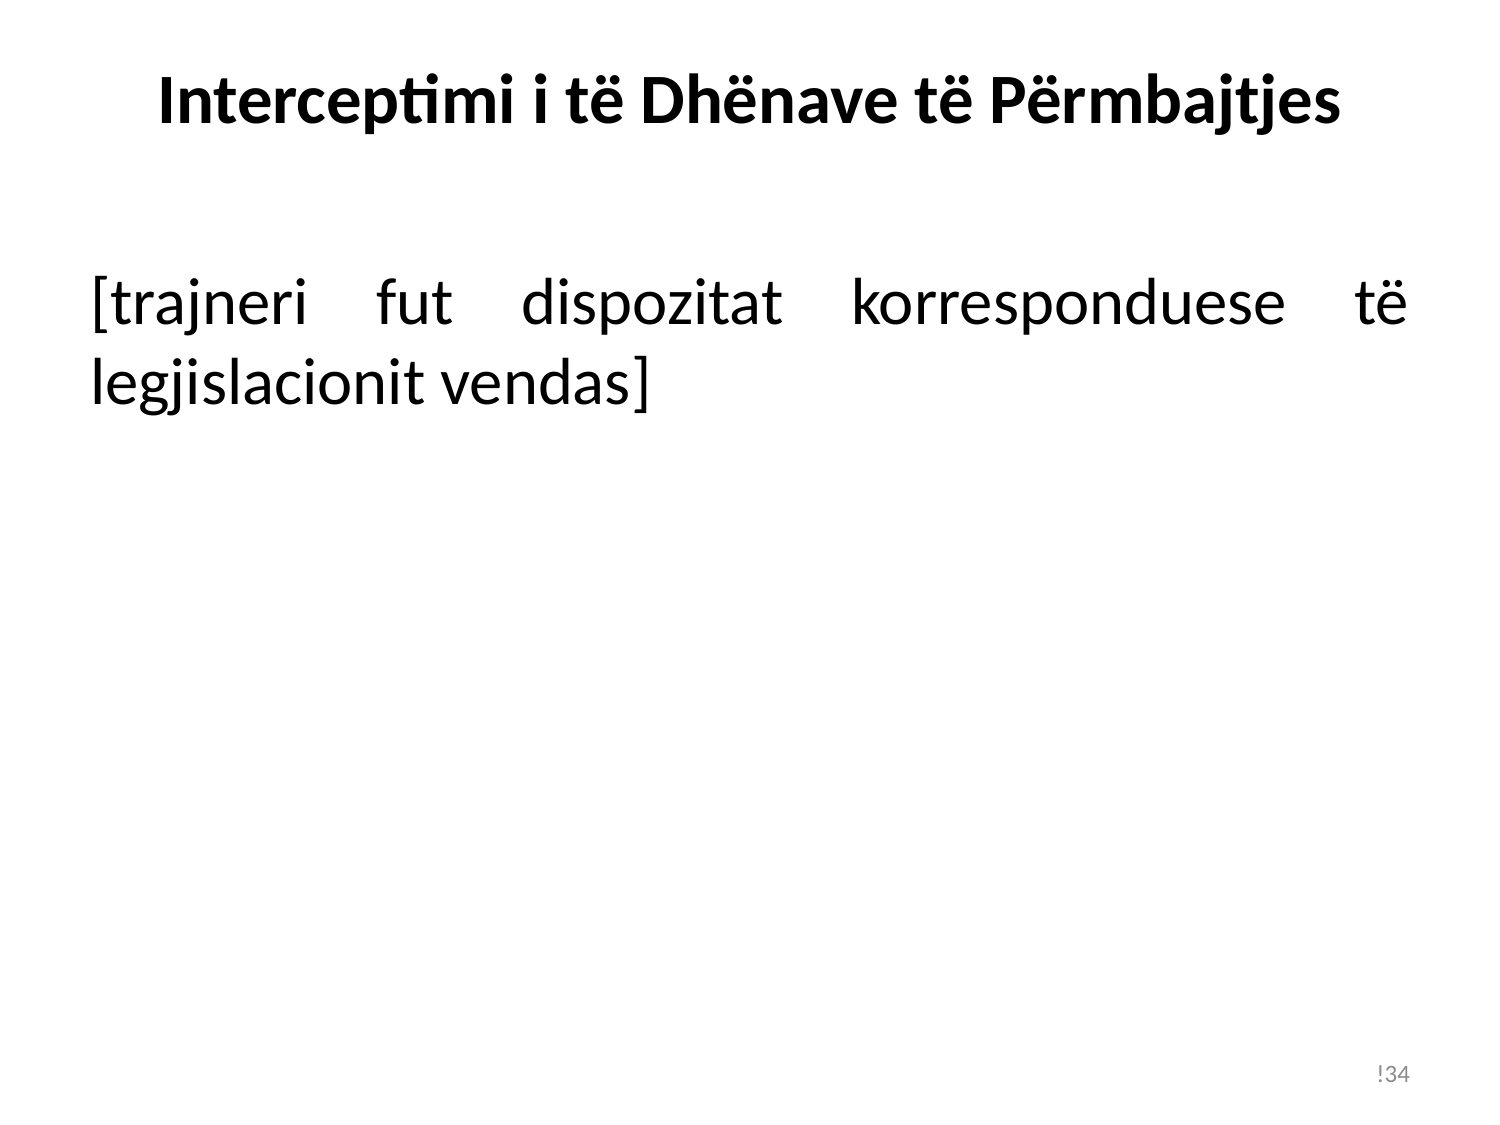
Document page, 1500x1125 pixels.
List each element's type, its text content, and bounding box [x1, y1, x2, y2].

slide_number !34 [1074, 1042, 1425, 1103]
list [trajneri fut dispozitat korresponduese të legjislacionit vendas] [75, 250, 1425, 1003]
title Interceptimi i të Dhënave të Përmbajtjes [75, 45, 1425, 233]
